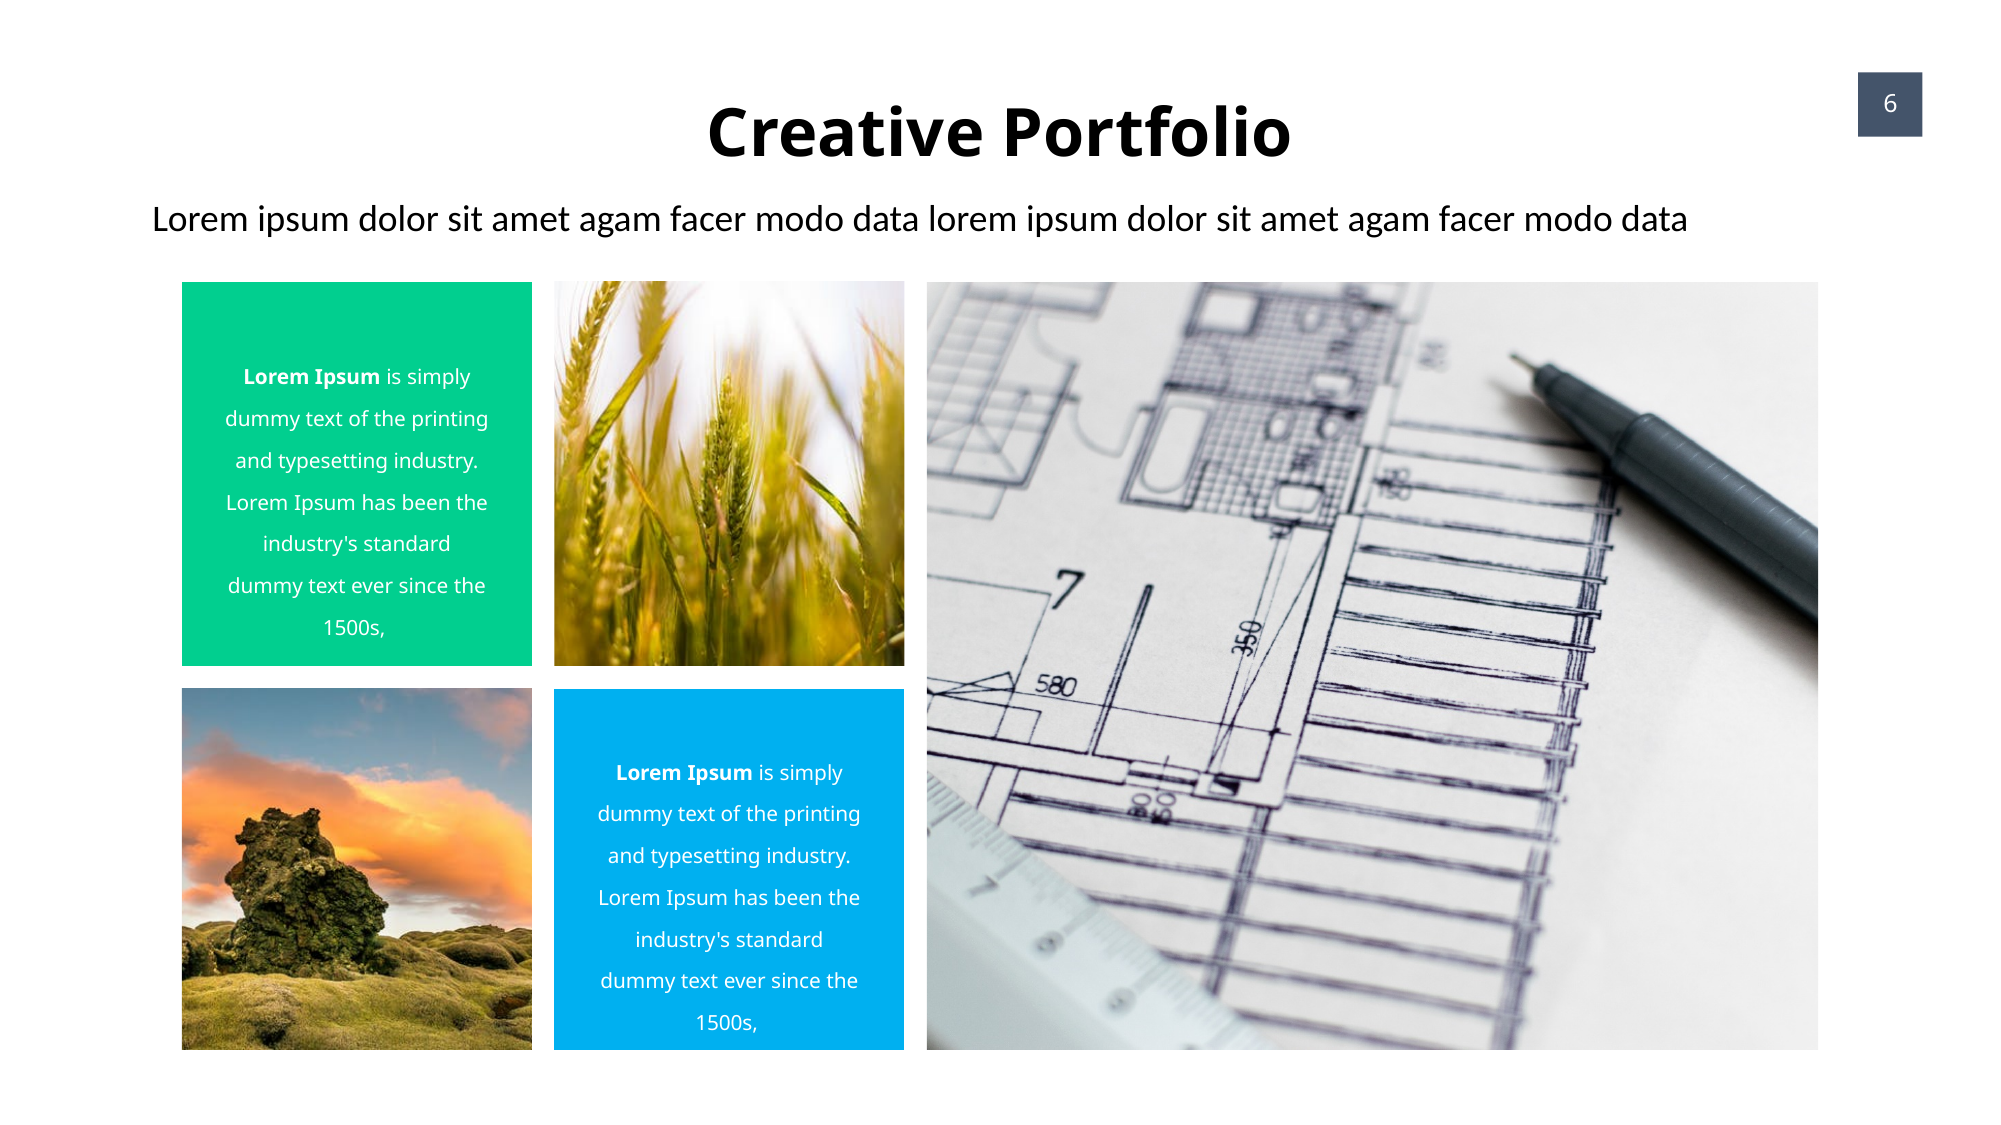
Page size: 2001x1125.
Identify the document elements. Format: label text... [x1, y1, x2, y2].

picture [181, 688, 532, 1050]
subtitle Lorem ipsum dolor sit amet agam facer modo data lorem ipsum dolor sit amet agam facer modo data [137, 186, 1863, 227]
text_box [181, 281, 533, 667]
text_box Lorem Ipsum is simply dummy text of the printing and typesetting industry. Lorem Ipsum has been the industry's standard dummy text ever since the 1500s, [208, 339, 506, 647]
picture [926, 282, 1819, 1050]
text_box Lorem Ipsum is simply dummy text of the printing and typesetting industry. Lorem Ipsum has been the industry's standard dummy text ever since the 1500s, [580, 735, 878, 1042]
picture [554, 281, 905, 666]
text_box [553, 688, 906, 1051]
slide_number 6 [1863, 78, 1927, 130]
title Creative Portfolio [137, 78, 1863, 186]
